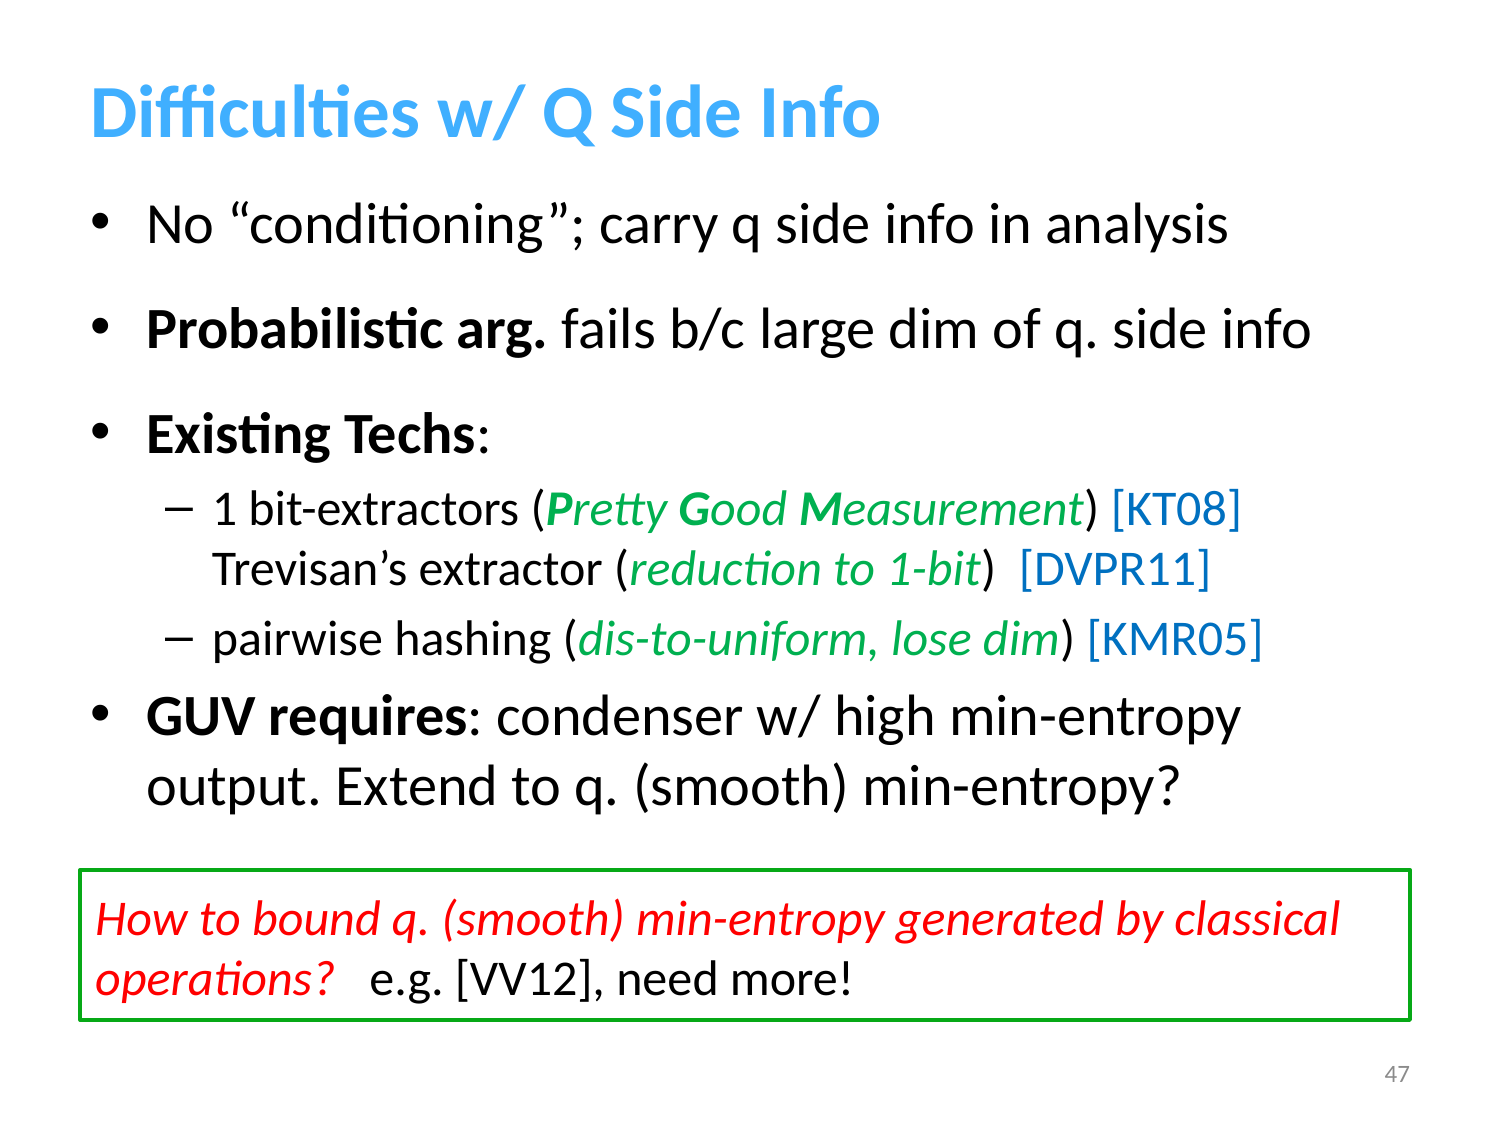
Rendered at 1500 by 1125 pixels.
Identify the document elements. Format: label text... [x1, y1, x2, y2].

title Difficulties w/ Q Side Info [75, 45, 1425, 170]
text_box How to bound q. (smooth) min-entropy generated by classical operations? e.g. [VV12], need more! [78, 868, 1412, 1022]
list No “conditioning”; carry q side info in analysis Probabilistic arg. fails b/c large dim of q. side info Existing Techs: 1 bit-extractors (Pretty Good Measurement) [KT08] Trevisan’s extractor (reduction to 1-bit) [DVPR11] pairwise hashing (dis-to-uniform, lose dim) [KMR05] GUV requires: condenser w/ high min-entropy output. Extend to q. (smooth) min-entropy? [75, 177, 1425, 868]
slide_number 47 [1074, 1042, 1425, 1103]
